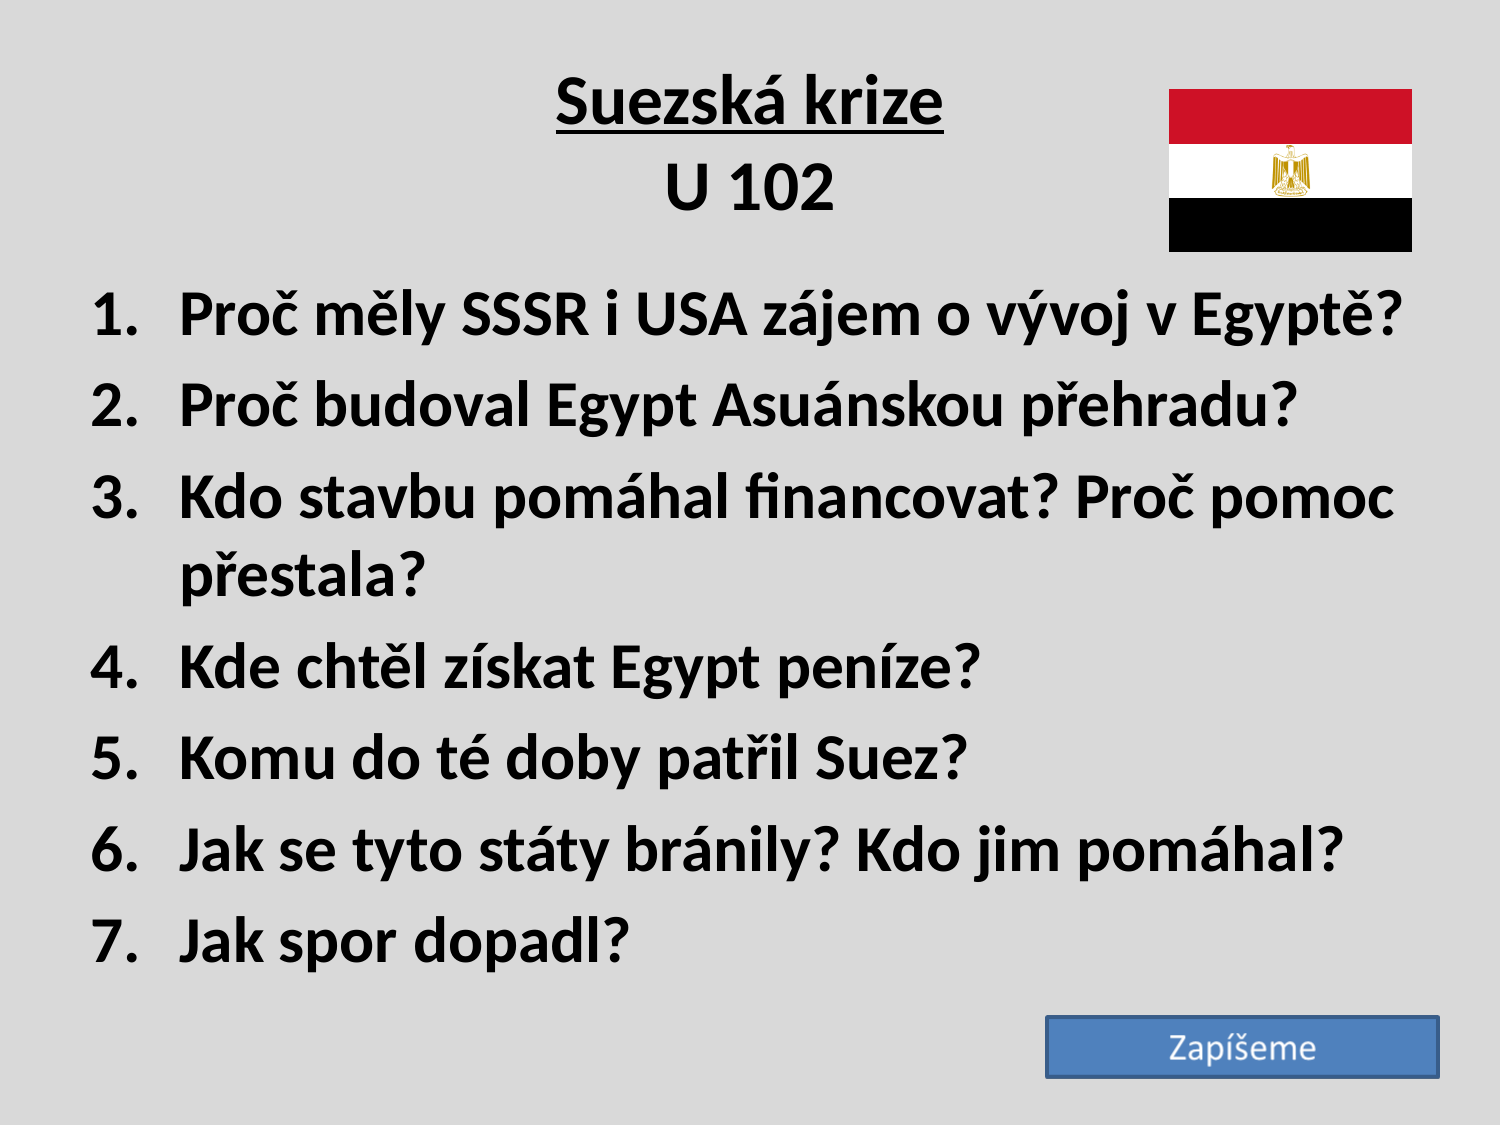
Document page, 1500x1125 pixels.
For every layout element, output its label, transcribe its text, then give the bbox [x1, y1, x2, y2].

picture [1169, 89, 1412, 252]
picture [1045, 1011, 1440, 1093]
list Proč měly SSSR i USA zájem o vývoj v Egyptě? Proč budoval Egypt Asuánskou přehradu? Kdo stavbu pomáhal financovat? Proč pomoc přestala? Kde chtěl získat Egypt peníze? Komu do té doby patřil Suez? Jak se tyto státy bránily? Kdo jim pomáhal? Jak spor dopadl? [75, 262, 1425, 1005]
title Suezská krize U 102 [75, 45, 1425, 233]
